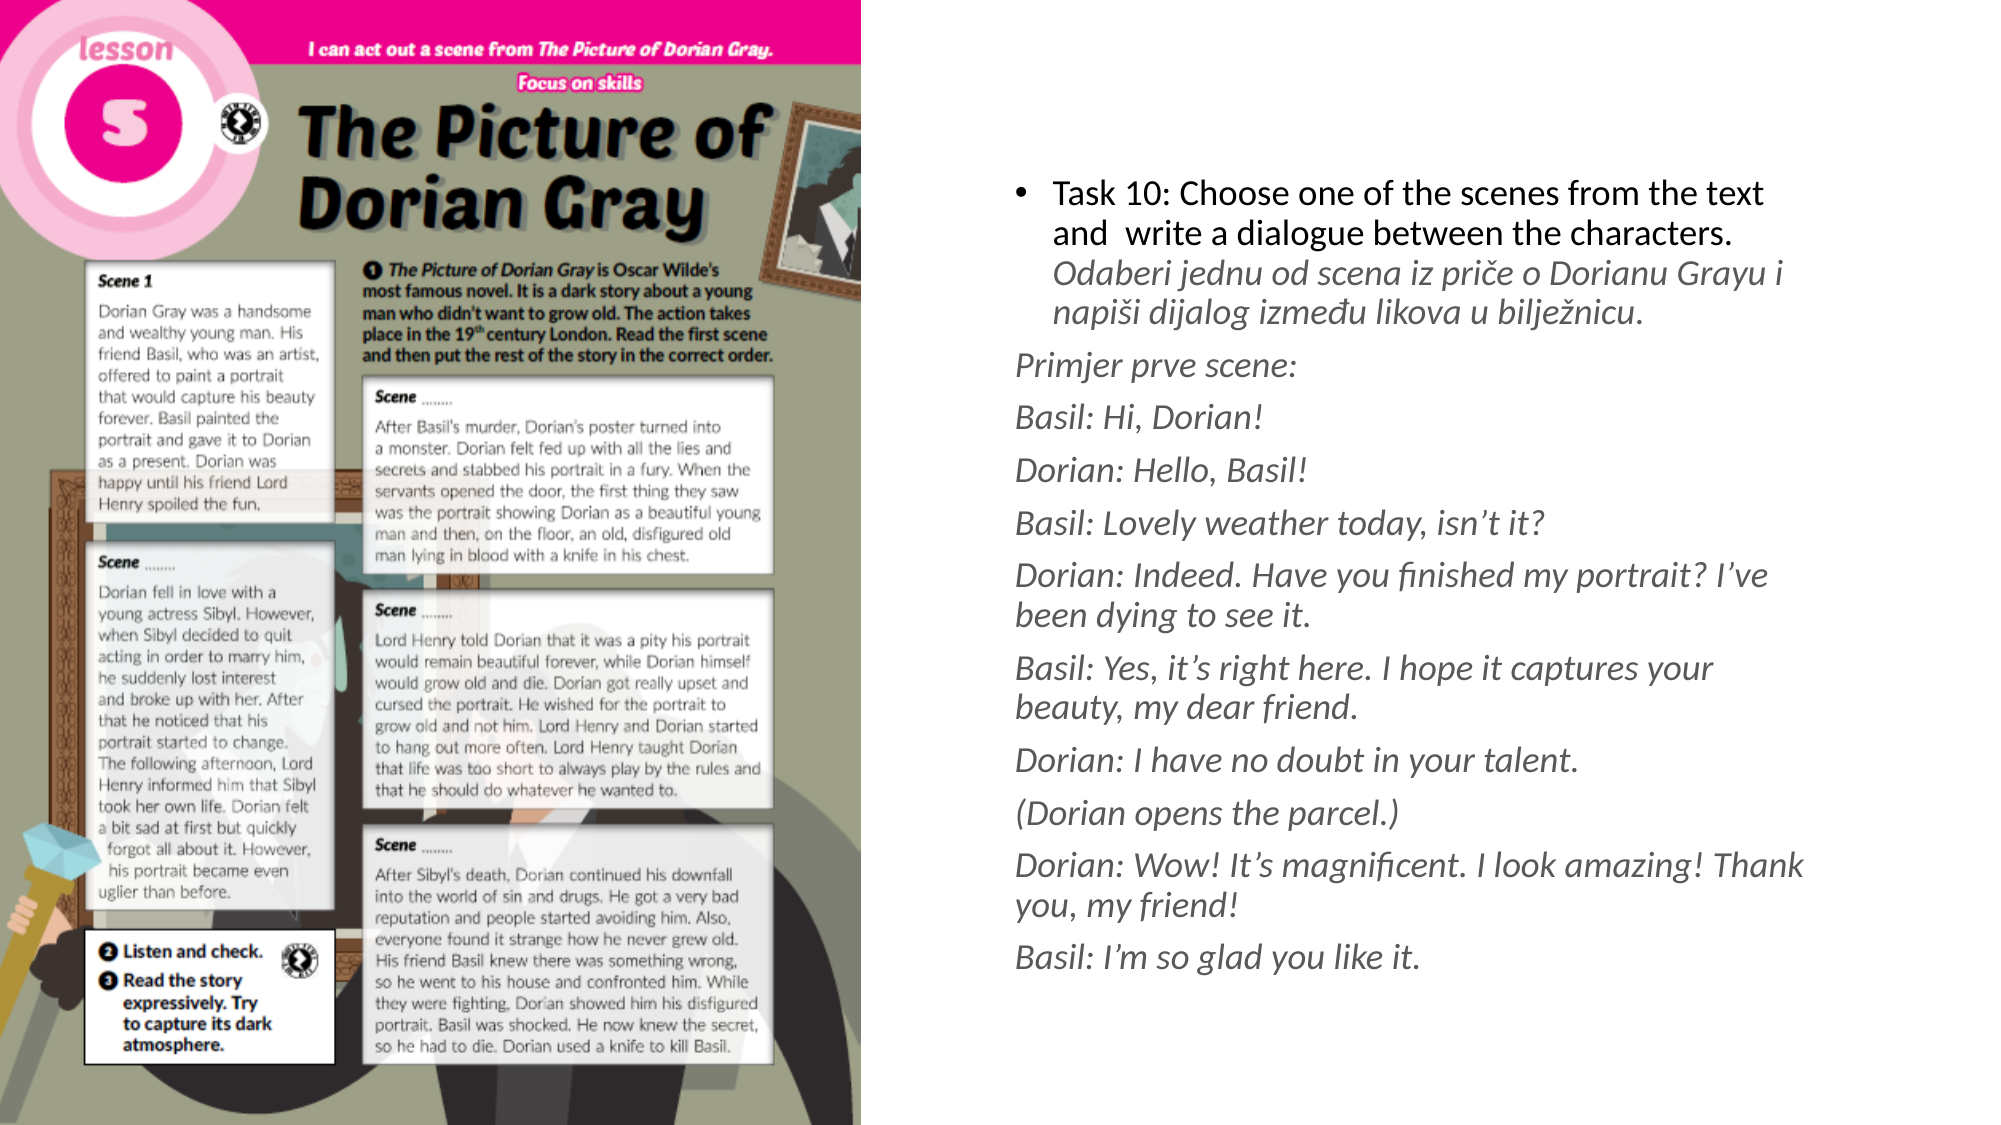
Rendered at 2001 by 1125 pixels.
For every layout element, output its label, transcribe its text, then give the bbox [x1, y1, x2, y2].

list Task 10: Choose one of the scenes from the text and write a dialogue between the characters. Odaberi jednu od scena iz priče o Dorianu Grayu i napiši dijalog između likova u bilježnicu. Primjer prve scene: Basil: Hi, Dorian! Dorian: Hello, Basil! Basil: Lovely weather today, isn’t it? Dorian: Indeed. Have you finished my portrait? I’ve been dying to see it. Basil: Yes, it’s right here. I hope it captures your beauty, my dear friend. Dorian: I have no doubt in your talent. (Dorian opens the parcel.) Dorian: Wow! It’s magnificent. I look amazing! Thank you, my friend! Basil: I’m so glad you like it. [999, 166, 1841, 997]
picture [0, 0, 861, 1125]
